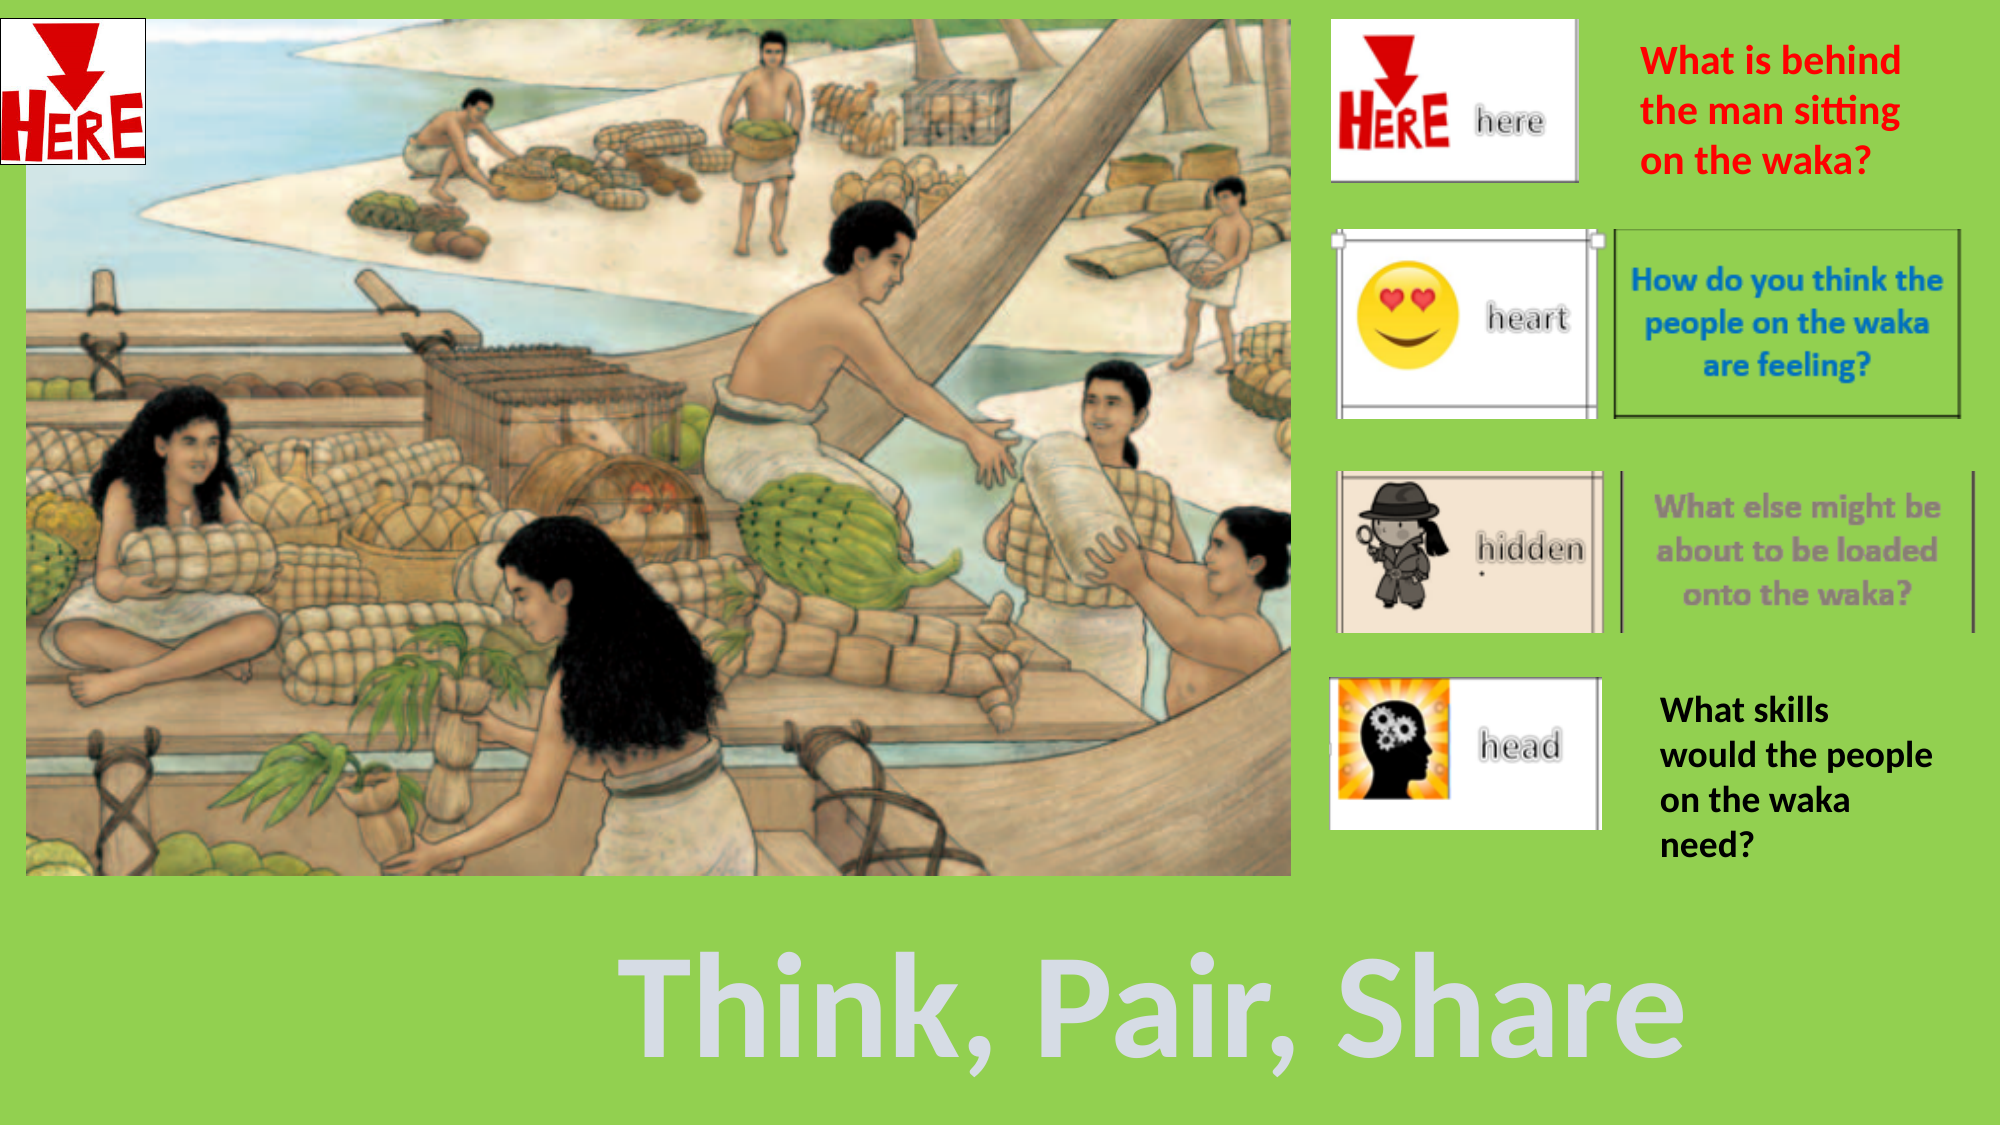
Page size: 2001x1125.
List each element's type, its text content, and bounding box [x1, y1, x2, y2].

picture [1331, 471, 1990, 633]
picture [1331, 19, 1579, 183]
text_box What is behind the man sitting on the waka? [1625, 25, 1930, 191]
picture [1329, 677, 1602, 830]
text_box Think, Pair, Share [578, 899, 1728, 1095]
picture [1, 19, 145, 164]
picture [26, 19, 1291, 876]
text_box What skills would the people on the waka need? [1645, 677, 1950, 873]
picture [1331, 229, 1973, 420]
